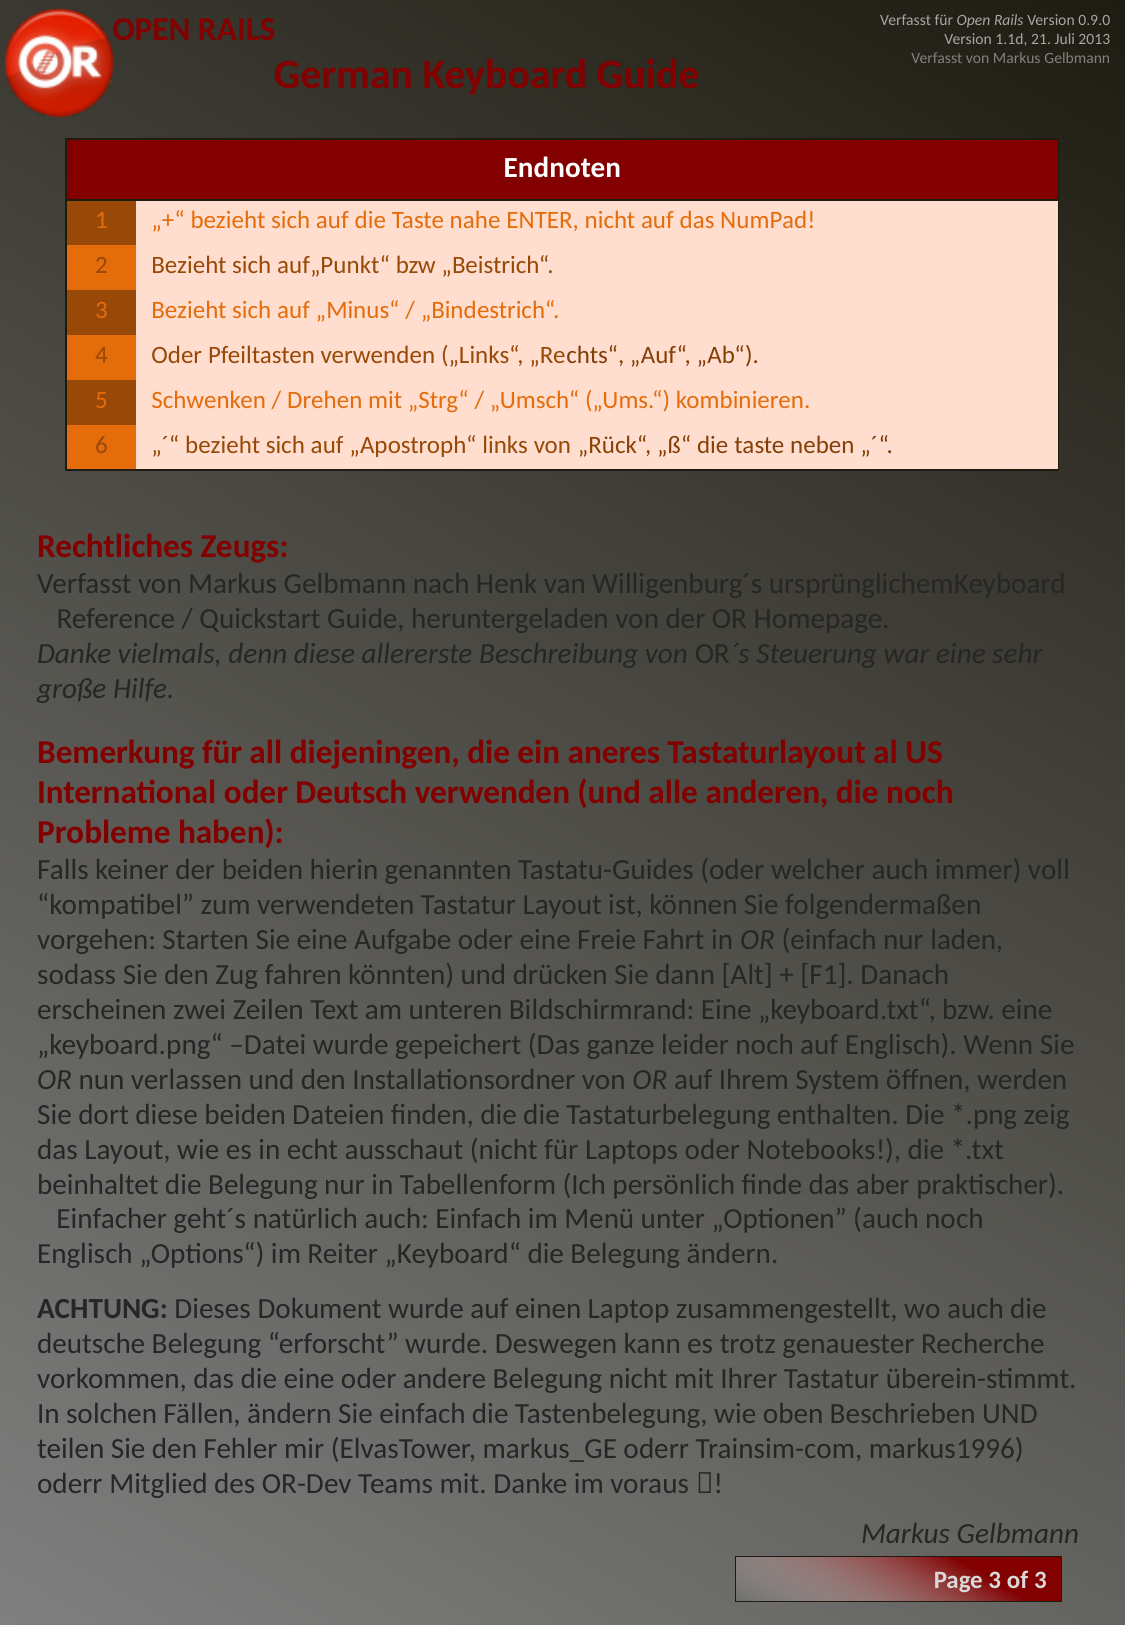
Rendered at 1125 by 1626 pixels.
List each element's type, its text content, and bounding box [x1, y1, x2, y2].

text_box Page 3 of 3 [735, 1557, 1062, 1602]
table_cell „+“ bezieht sich auf die Taste nahe ENTER, nicht auf das NumPad! [136, 201, 1058, 245]
table_cell 4 [67, 335, 136, 380]
table_cell 2 [67, 245, 136, 290]
text_box Verfasst für Open Rails Version 0.9.0 Version 1.1d, 21. Juli 2013 Verfasst von Markus Gelbmann [562, 2, 1125, 74]
text_box OPEN RAILS German Keyboard Guide [97, 0, 1125, 105]
picture [5, 8, 114, 118]
table_cell Bezieht sich auf „Minus“ / „Bindestrich“. [136, 290, 1058, 335]
table_cell Oder Pfeiltasten verwenden („Links“, „Rechts“, „Auf“, „Ab“). [136, 335, 1058, 380]
text_box Rechtliches Zeugs: Verfasst von Markus Gelbmann nach Henk van Willigenburg´s ursprünglichemKeyboard Reference / Quickstart Guide, heruntergeladen von der OR Homepage. Danke vielmals, denn diese allererste Beschreibung von OR´s Steuerung war eine sehr große Hilfe. Bemerkung für all diejeningen, die ein aneres Tastaturlayout al US International oder Deutsch verwenden (und alle anderen, die noch Probleme haben): Falls keiner der beiden hierin genannten Tastatu-Guides (oder welcher auch immer) voll “kompatibel” zum verwendeten Tastatur Layout ist, können Sie folgendermaßen vorgehen: Starten Sie eine Aufgabe oder eine Freie Fahrt in OR (einfach nur laden, sodass Sie den Zug fahren könnten) und drücken Sie dann [Alt] + [F1]. Danach erscheinen zwei Zeilen Text am unteren Bildschirmrand: Eine „keyboard.txt“, bzw. eine „keyboard.png“ –Datei wurde gepeichert (Das ganze leider noch auf Englisch). Wenn Sie OR nun verlassen und den Installationsordner von OR auf Ihrem System öffnen, werden Sie dort diese beiden Dateien finden, die die Tastaturbelegung enthalten. Die *.png zeig das Layout, wie es in echt ausschaut (nicht für Laptops oder Notebooks!), die *.txt beinhaltet die Belegung nur in Tabellenform (Ich persönlich finde das aber praktischer). Einfacher geht´s natürlich auch: Einfach im Menü unter „Optionen” (auch noch Englisch „Options“) im Reiter „Keyboard“ die Belegung ändern. ACHTUNG: Dieses Dokument wurde auf einen Laptop zusammengestellt, wo auch die deutsche Belegung “erforscht” wurde. Deswegen kann es trotz genauester Recherche vorkommen, das die eine oder andere Belegung nicht mit Ihrer Tastatur überein-stimmt. In solchen Fällen, ändern Sie einfach die Tastenbelegung, wie oben Beschrieben UND teilen Sie den Fehler mir (ElvasTower, markus_GE oderr Trainsim-com, markus1996) oderr Mitglied des OR-Dev Teams mit. Danke im voraus ! Markus Gelbmann [22, 517, 1094, 1557]
table_cell Bezieht sich auf„Punkt“ bzw „Beistrich“. [136, 245, 1058, 290]
table_cell „´“ bezieht sich auf „Apostroph“ links von „Rück“, „ß“ die taste neben „´“. [136, 425, 1058, 469]
table_cell 1 [67, 201, 136, 245]
table_cell 6 [67, 425, 136, 469]
table_cell Schwenken / Drehen mit „Strg“ / „Umsch“ („Ums.“) kombinieren. [136, 380, 1058, 425]
table_cell 5 [67, 380, 136, 425]
table_cell 3 [67, 290, 136, 335]
table_header Endnoten [67, 140, 1058, 199]
